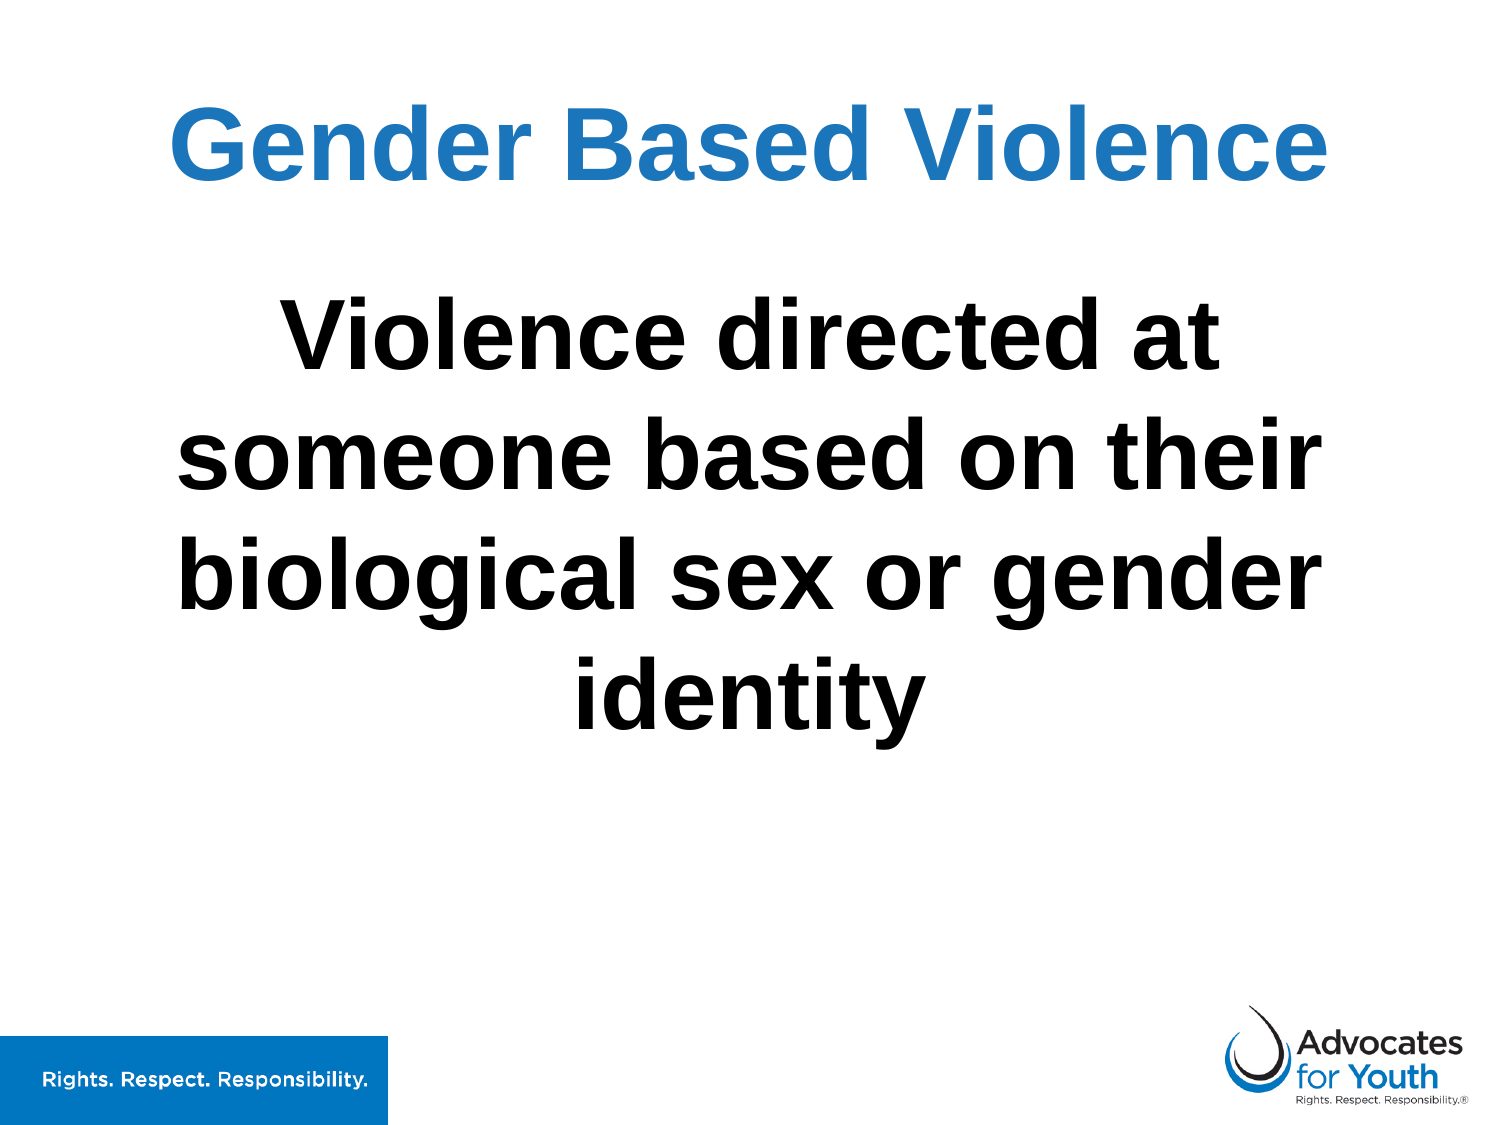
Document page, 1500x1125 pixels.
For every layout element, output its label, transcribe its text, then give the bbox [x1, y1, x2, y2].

picture [1199, 990, 1500, 1125]
list Violence directed at someone based on their biological sex or gender identity [75, 262, 1425, 1005]
picture [0, 1036, 388, 1125]
title Gender Based Violence [75, 45, 1425, 233]
